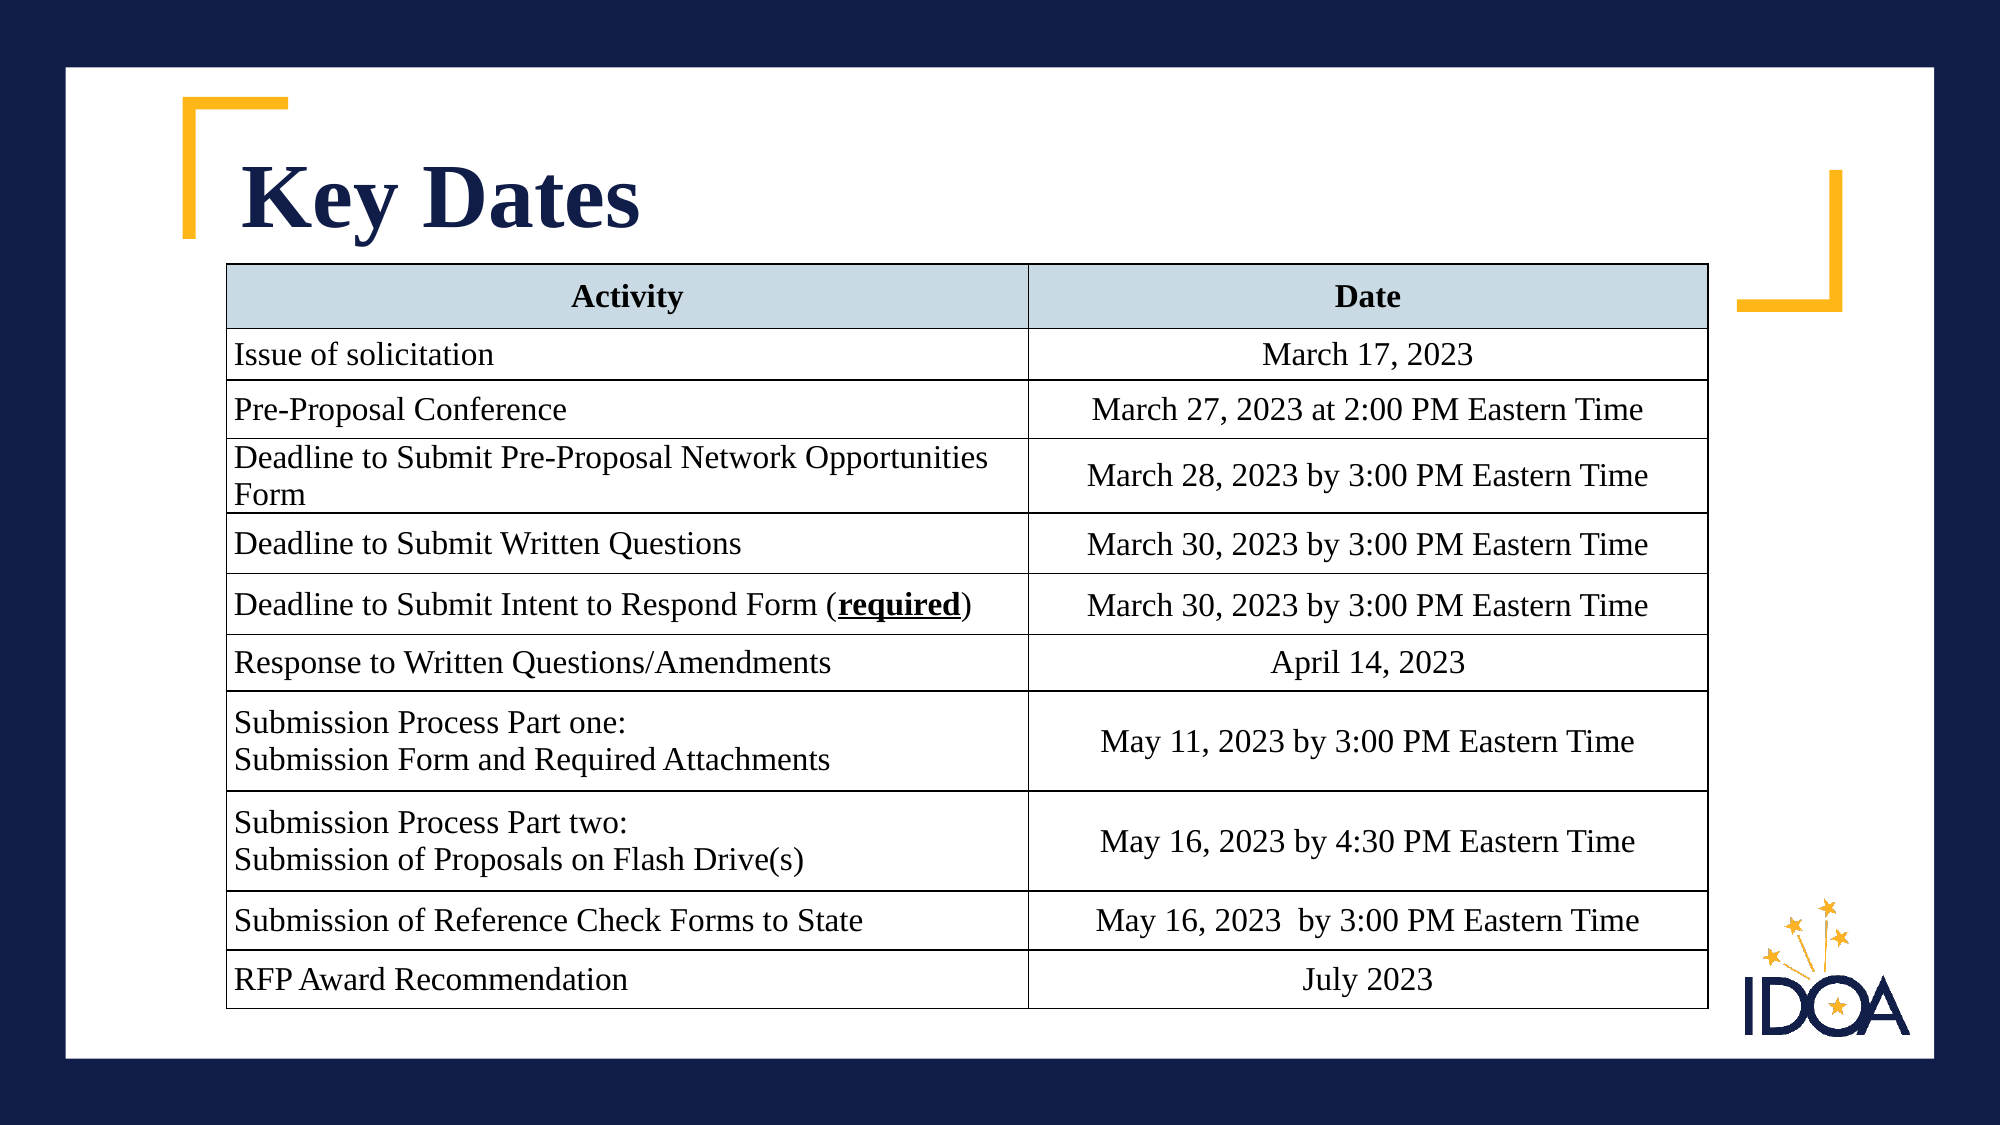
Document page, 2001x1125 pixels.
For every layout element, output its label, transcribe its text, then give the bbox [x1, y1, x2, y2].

table_cell Pre-Proposal Conference [227, 381, 1028, 438]
table_header Date [1029, 265, 1707, 328]
table_cell Deadline to Submit Written Questions [227, 514, 1028, 573]
table_cell Submission Process Part two: Submission of Proposals on Flash Drive(s) [227, 792, 1028, 890]
table_cell July 2023 [1029, 951, 1707, 1008]
table_cell Deadline to Submit Intent to Respond Form (required) [227, 574, 1028, 634]
table_cell Submission Process Part one: Submission Form and Required Attachments [227, 692, 1028, 790]
table_cell March 30, 2023 by 3:00 PM Eastern Time [1029, 514, 1707, 573]
table_cell March 28, 2023 by 3:00 PM Eastern Time [1029, 439, 1707, 512]
table_cell Submission of Reference Check Forms to State [227, 892, 1028, 949]
table_cell March 27, 2023 at 2:00 PM Eastern Time [1029, 381, 1707, 438]
table_cell May 16, 2023 by 3:00 PM Eastern Time [1029, 892, 1707, 949]
table_cell RFP Award Recommendation [227, 951, 1028, 1008]
table_cell Deadline to Submit Pre-Proposal Network Opportunities Form [227, 439, 1028, 512]
picture [1702, 857, 1959, 1114]
table_cell May 11, 2023 by 3:00 PM Eastern Time [1029, 692, 1707, 790]
table_cell Response to Written Questions/Amendments [227, 635, 1028, 690]
table_cell March 17, 2023 [1029, 329, 1707, 379]
title Key Dates [226, 141, 1802, 278]
table_cell March 30, 2023 by 3:00 PM Eastern Time [1029, 574, 1707, 634]
table_header Activity [227, 265, 1028, 328]
table_cell May 16, 2023 by 4:30 PM Eastern Time [1029, 792, 1707, 890]
table_cell April 14, 2023 [1029, 635, 1707, 690]
table_cell Issue of solicitation [227, 329, 1028, 379]
